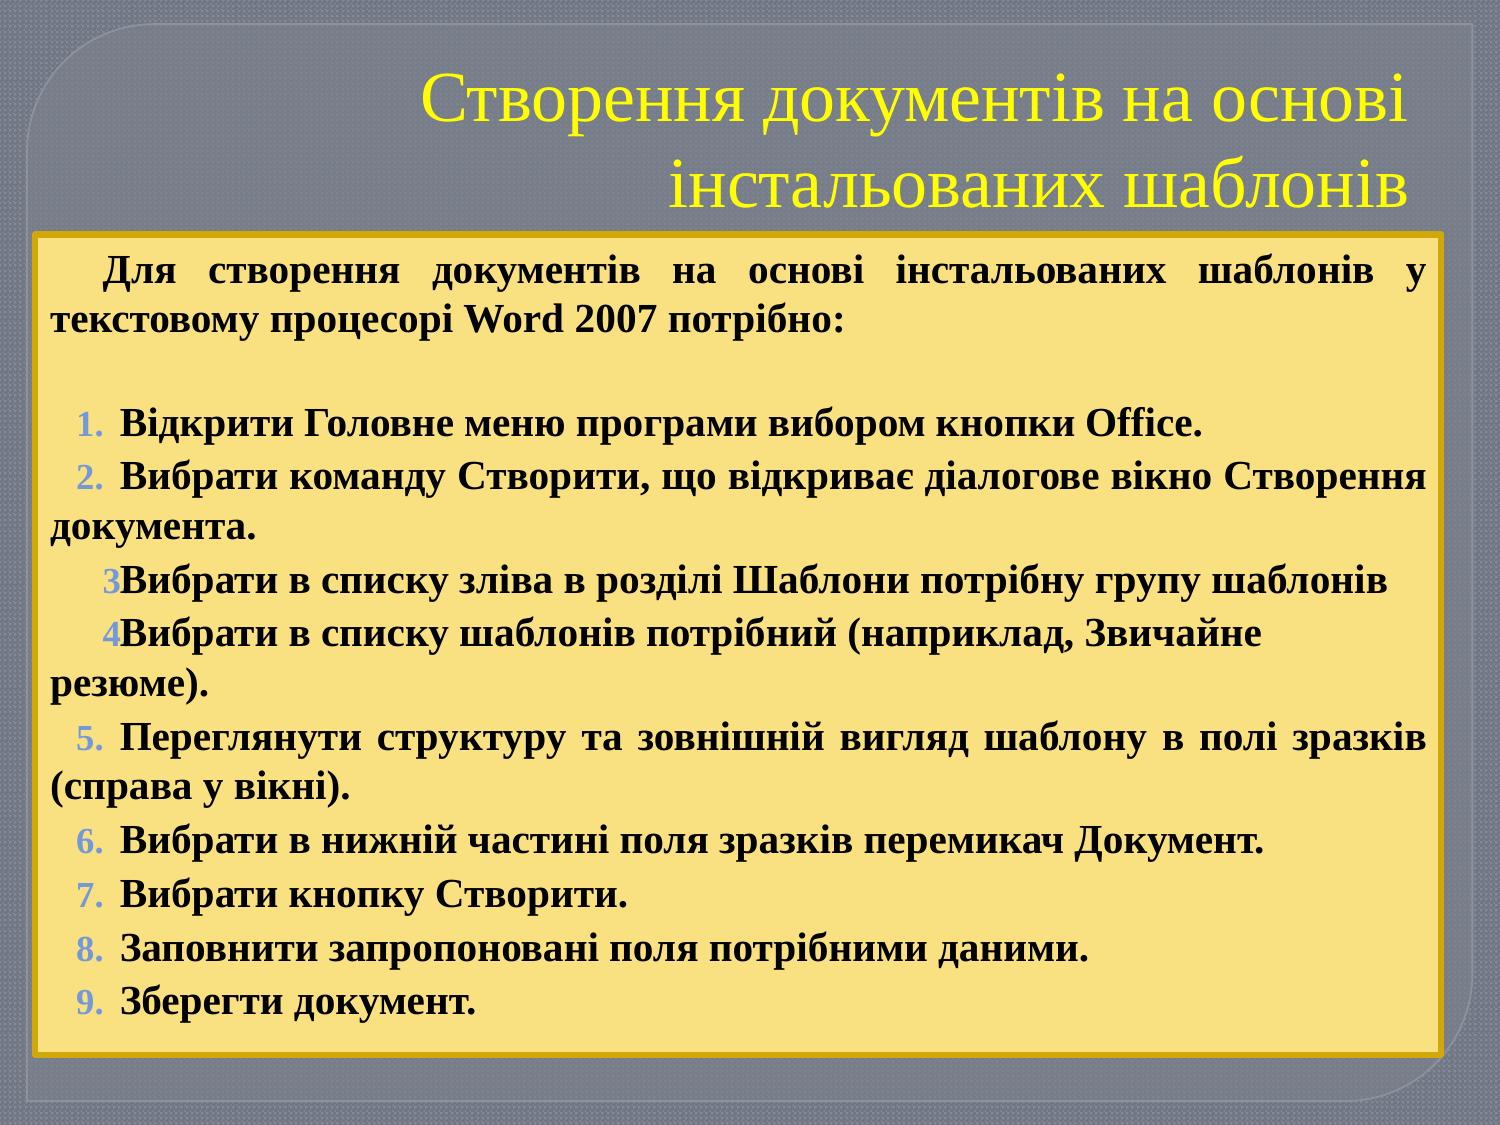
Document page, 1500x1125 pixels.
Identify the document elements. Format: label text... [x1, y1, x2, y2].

list Для створення документів на основі інстальованих шаблонів у текстовому процесорі Word 2007 потрібно: Відкрити Головне меню програми вибором кнопки Office. Вибрати команду Створити, що відкриває діалогове вікно Створення документа. Вибрати в списку зліва в розділі Шаблони потрібну групу шаблонів Вибрати в списку шаблонів потрібний (наприклад, Звичайне резюме). Переглянути структуру та зовнішній вигляд шаблону в полі зразків (справа у вікні). Вибрати в нижній частині поля зразків перемикач Документ. Вибрати кнопку Створити. Заповнити запропоновані поля потрібними даними. Зберегти документ. [32, 231, 1444, 1058]
title Створення документів на основі інстальованих шаблонів [75, 41, 1425, 229]
